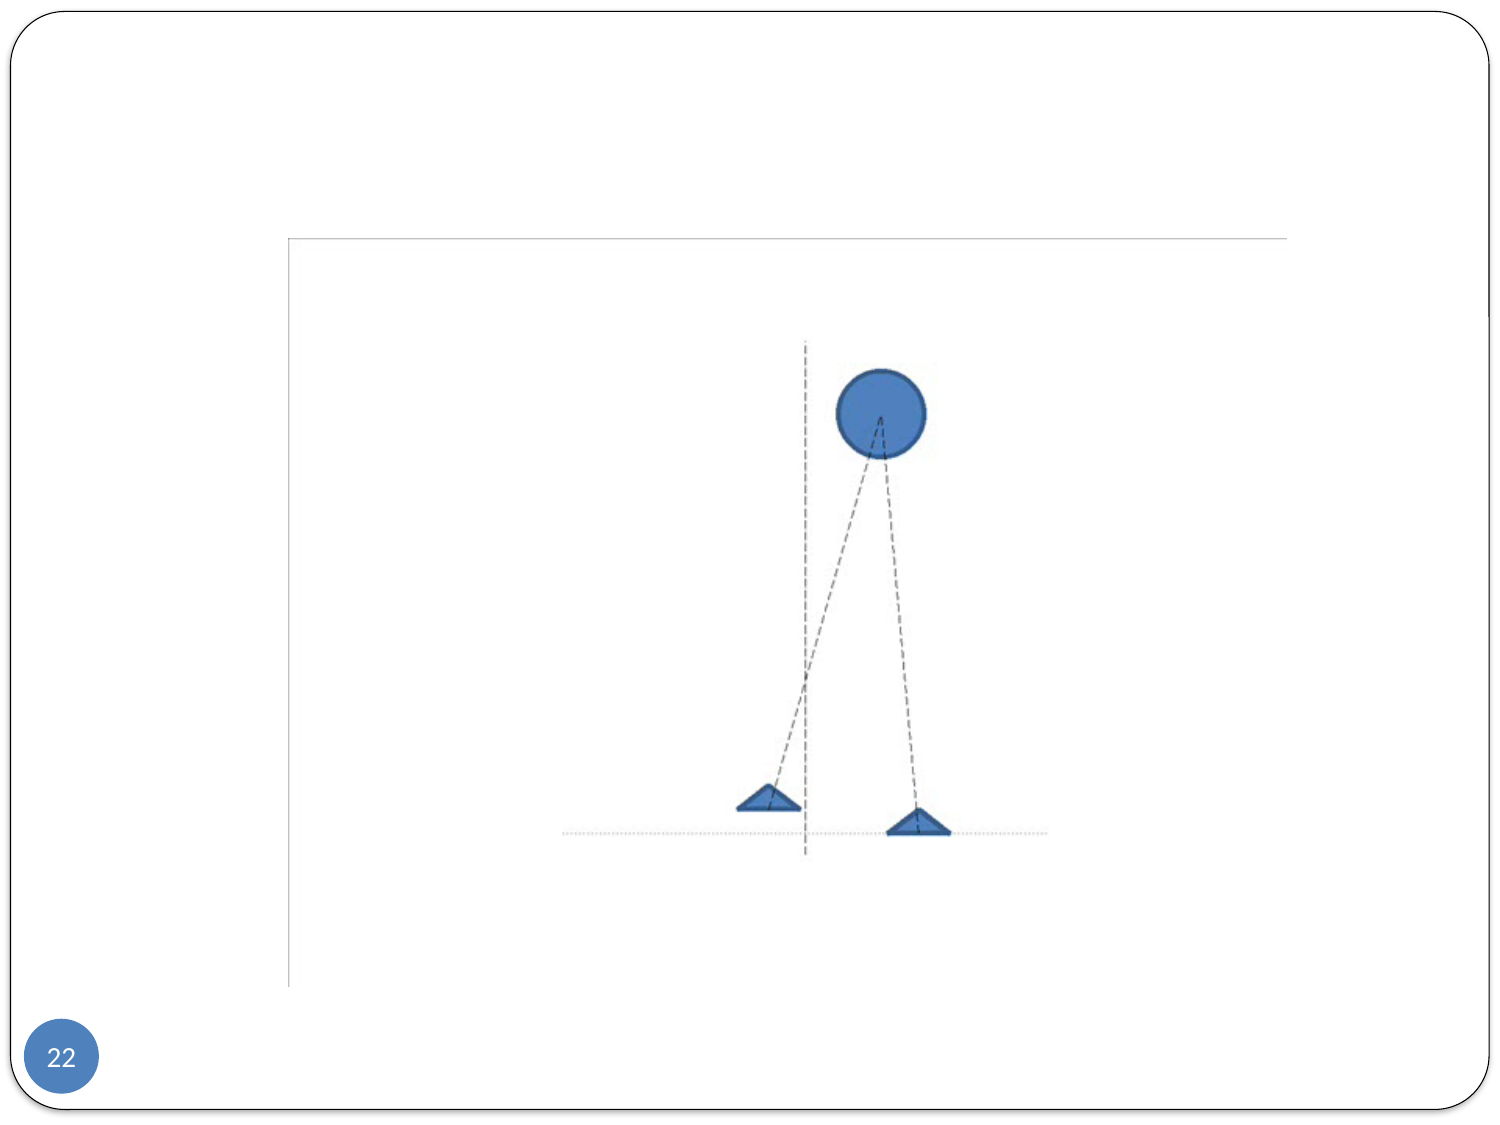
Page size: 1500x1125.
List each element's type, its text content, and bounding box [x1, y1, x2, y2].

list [287, 237, 1288, 988]
slide_number 22 [23, 1018, 99, 1094]
